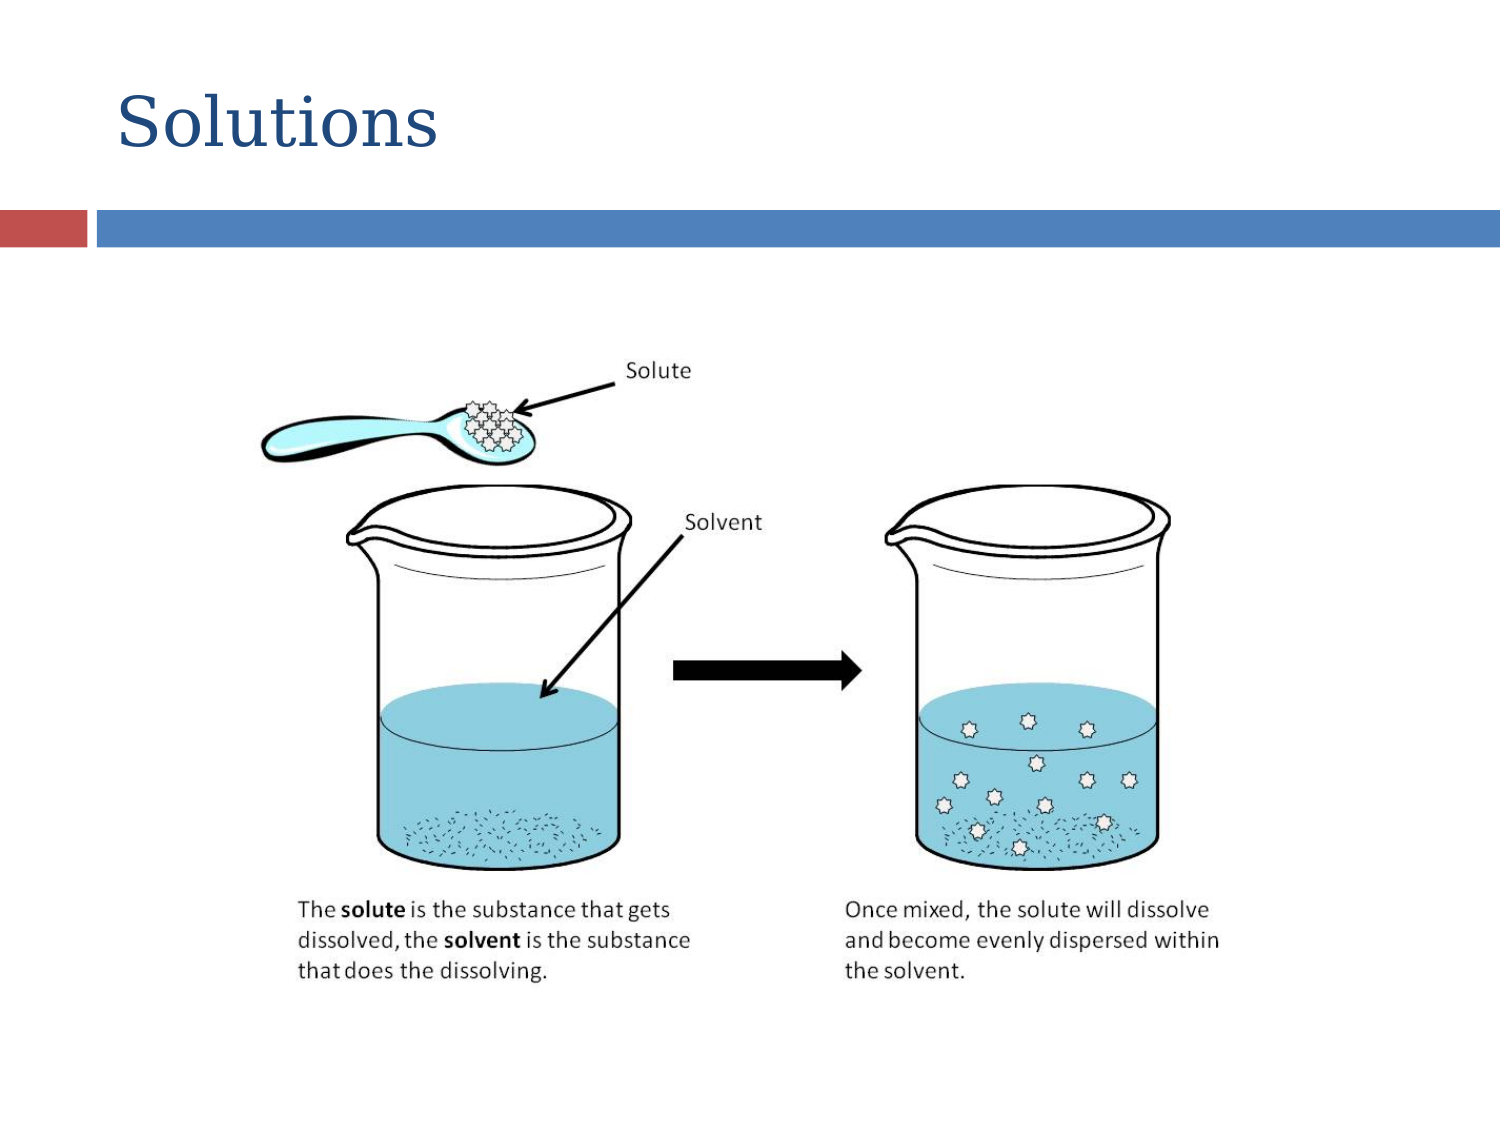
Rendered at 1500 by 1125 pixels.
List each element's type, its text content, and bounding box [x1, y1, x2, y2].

title Solutions [100, 37, 1438, 200]
picture [245, 333, 1255, 1091]
